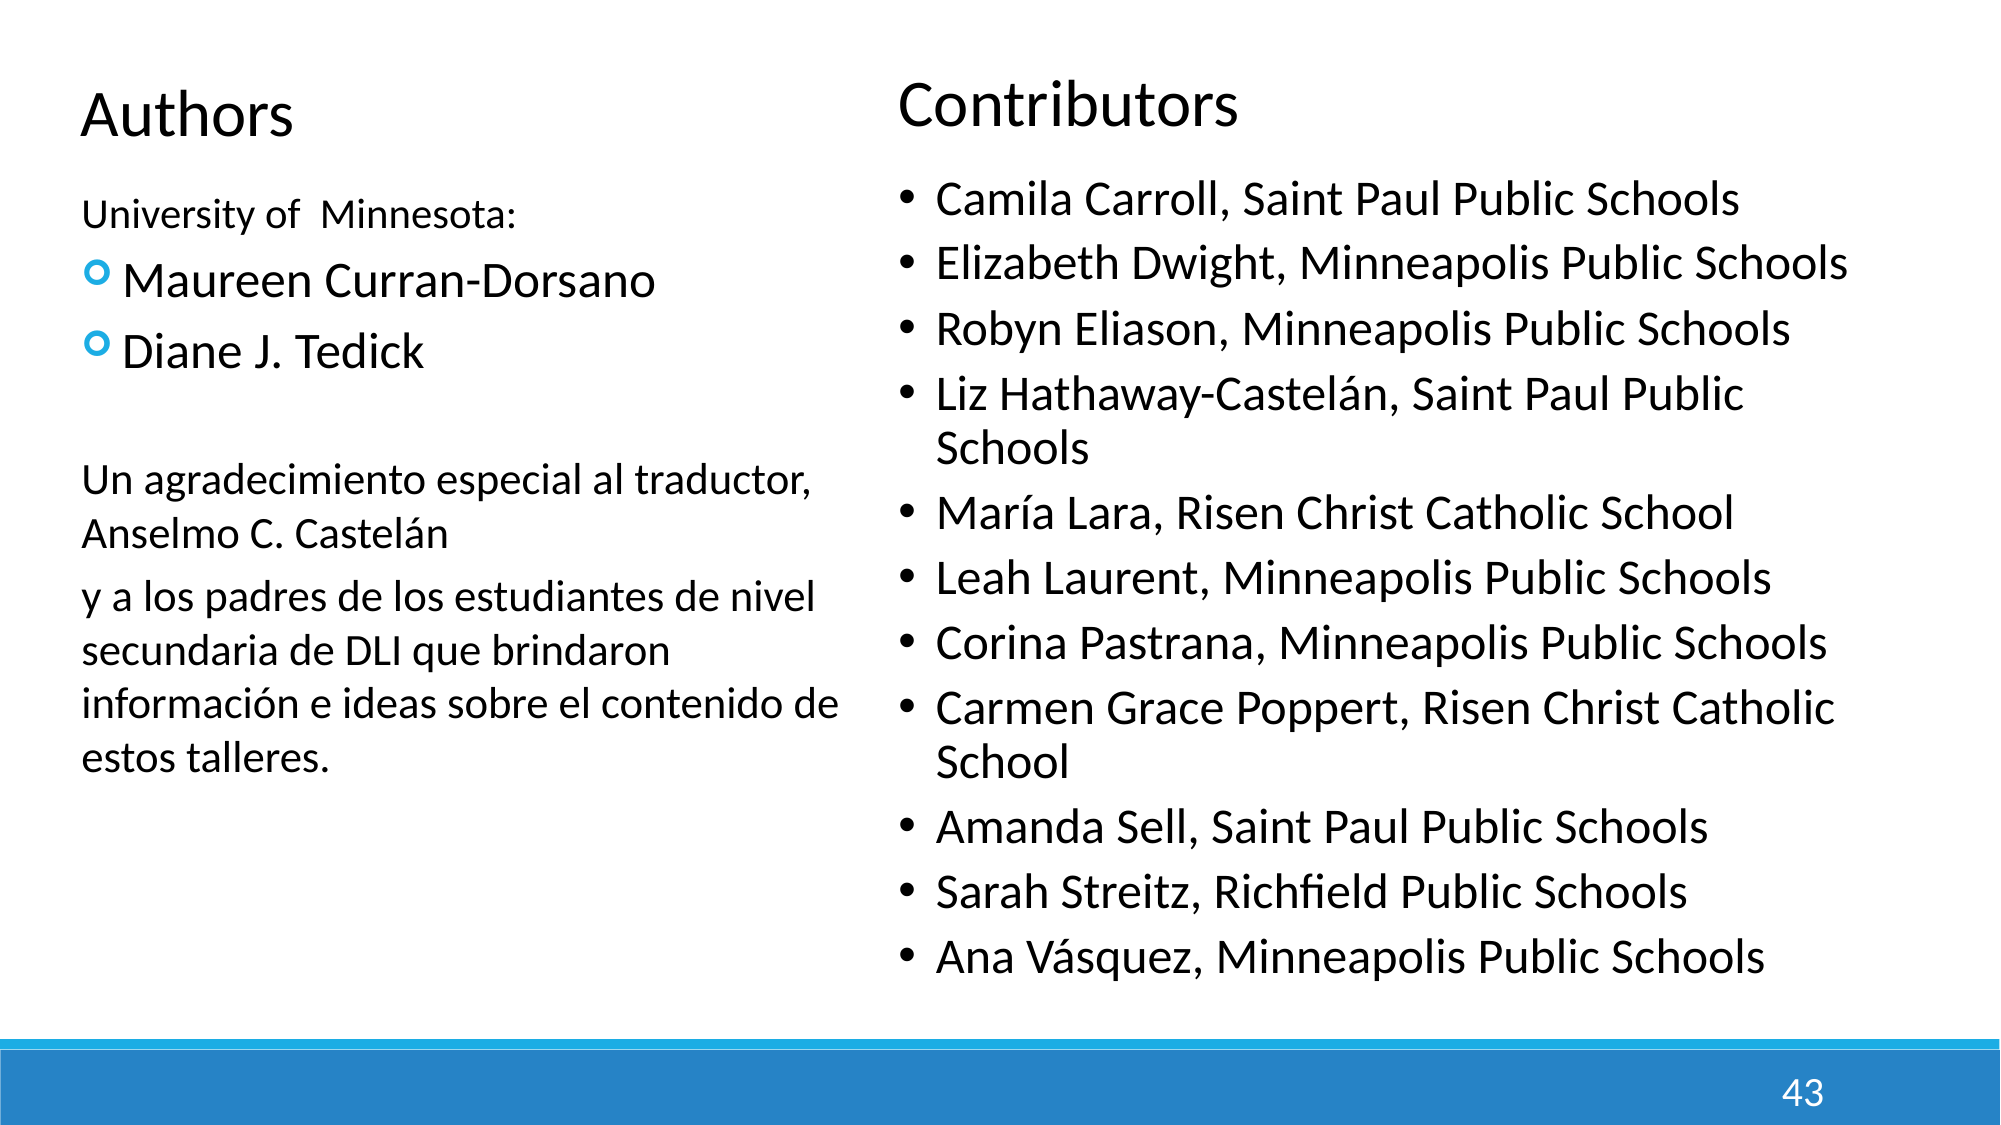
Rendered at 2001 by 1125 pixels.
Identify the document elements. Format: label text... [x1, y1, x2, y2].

text_box University of Minnesota: Maureen Curran-Dorsano Diane J. Tedick Un agradecimiento especial al traductor, Anselmo C. Castelán y a los padres de los estudiantes de nivel secundaria de DLI que brindaron información e ideas sobre el contenido de estos talleres. [66, 177, 863, 899]
text_box Authors [66, 62, 311, 157]
slide_number 43 [1624, 1059, 1840, 1120]
text_box Contributors [883, 52, 1255, 148]
text_box Camila Carroll, Saint Paul Public Schools Elizabeth Dwight, Minneapolis Public Schools Robyn Eliason, Minneapolis Public Schools Liz Hathaway-Castelán, Saint Paul Public Schools María Lara, Risen Christ Catholic School Leah Laurent, Minneapolis Public Schools Corina Pastrana, Minneapolis Public Schools Carmen Grace Poppert, Risen Christ Catholic School Amanda Sell, Saint Paul Public Schools Sarah Streitz, Richfield Public Schools Ana Vásquez, Minneapolis Public Schools [883, 164, 1876, 1016]
